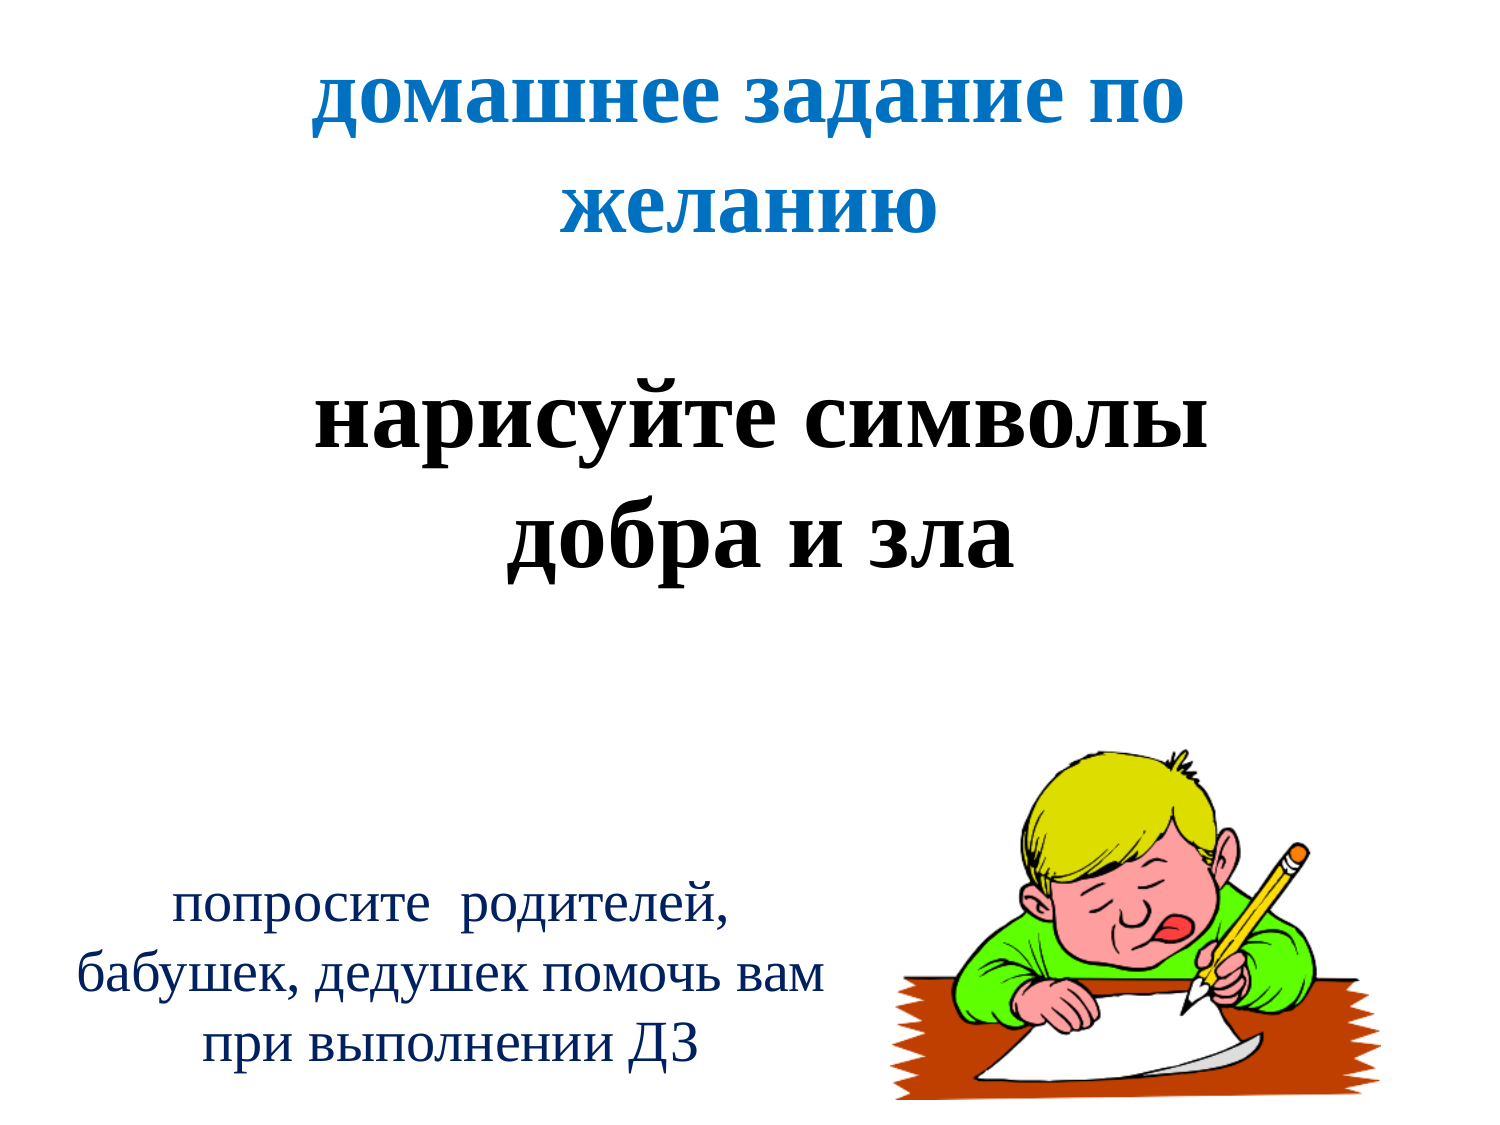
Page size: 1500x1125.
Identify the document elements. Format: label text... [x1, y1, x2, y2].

picture [890, 749, 1381, 1101]
text_box нарисуйте символы добра и зла [164, 339, 1360, 595]
text_box домашнее задание по желанию [246, 23, 1254, 259]
text_box попросите родителей, бабушек, дедушек помочь вам при выполнении ДЗ [46, 855, 856, 1081]
